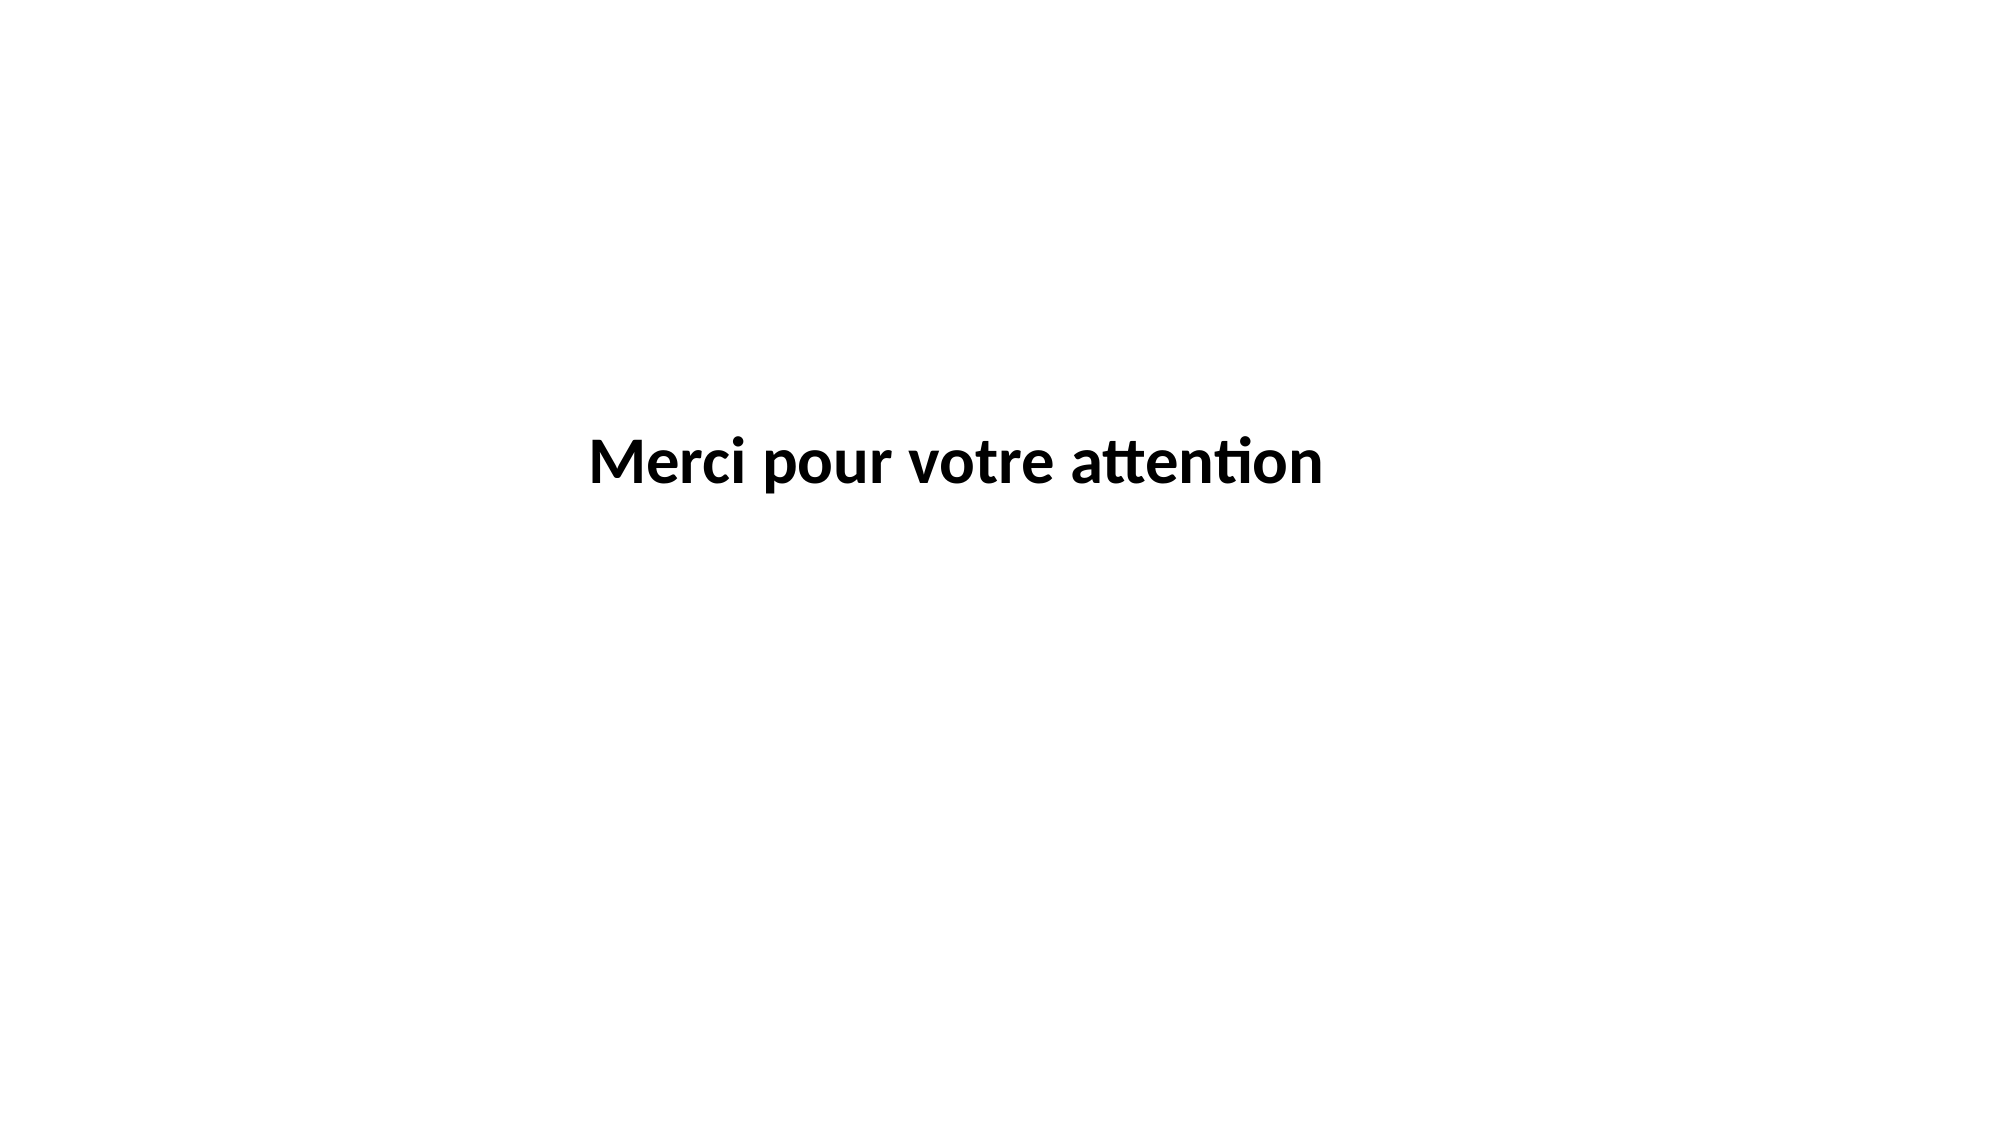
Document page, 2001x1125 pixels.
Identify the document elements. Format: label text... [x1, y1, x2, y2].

text_box Merci pour votre attention [398, 409, 1515, 505]
